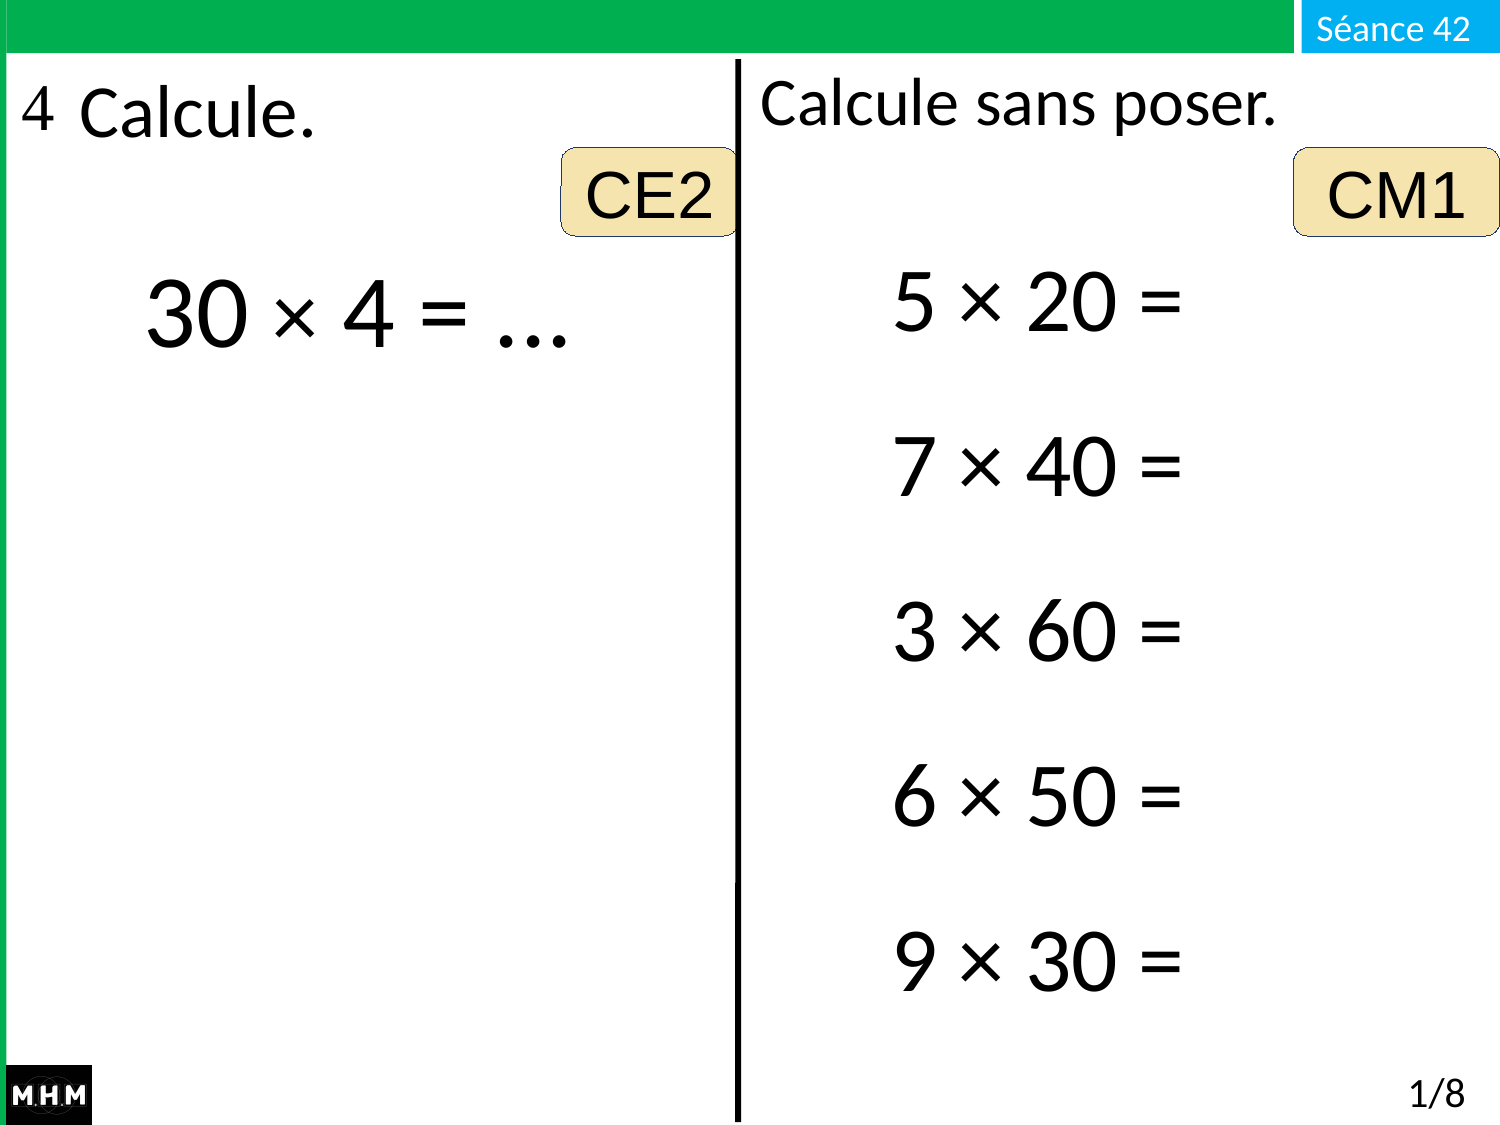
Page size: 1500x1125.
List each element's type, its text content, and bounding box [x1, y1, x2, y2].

list 1/8 [1373, 1064, 1500, 1125]
title Calcule. [64, 58, 395, 169]
text_box 5 × 20 = 7 × 40 = 3 × 60 = 6 × 50 = 9 × 30 = [729, 177, 1348, 1018]
text_box Calcule sans poser. [746, 58, 1452, 148]
picture [6, 1065, 92, 1125]
text_box 30 × 4 = ... [36, 236, 681, 376]
text_box CE2 [560, 147, 738, 237]
text_box CM1 [1293, 147, 1500, 237]
